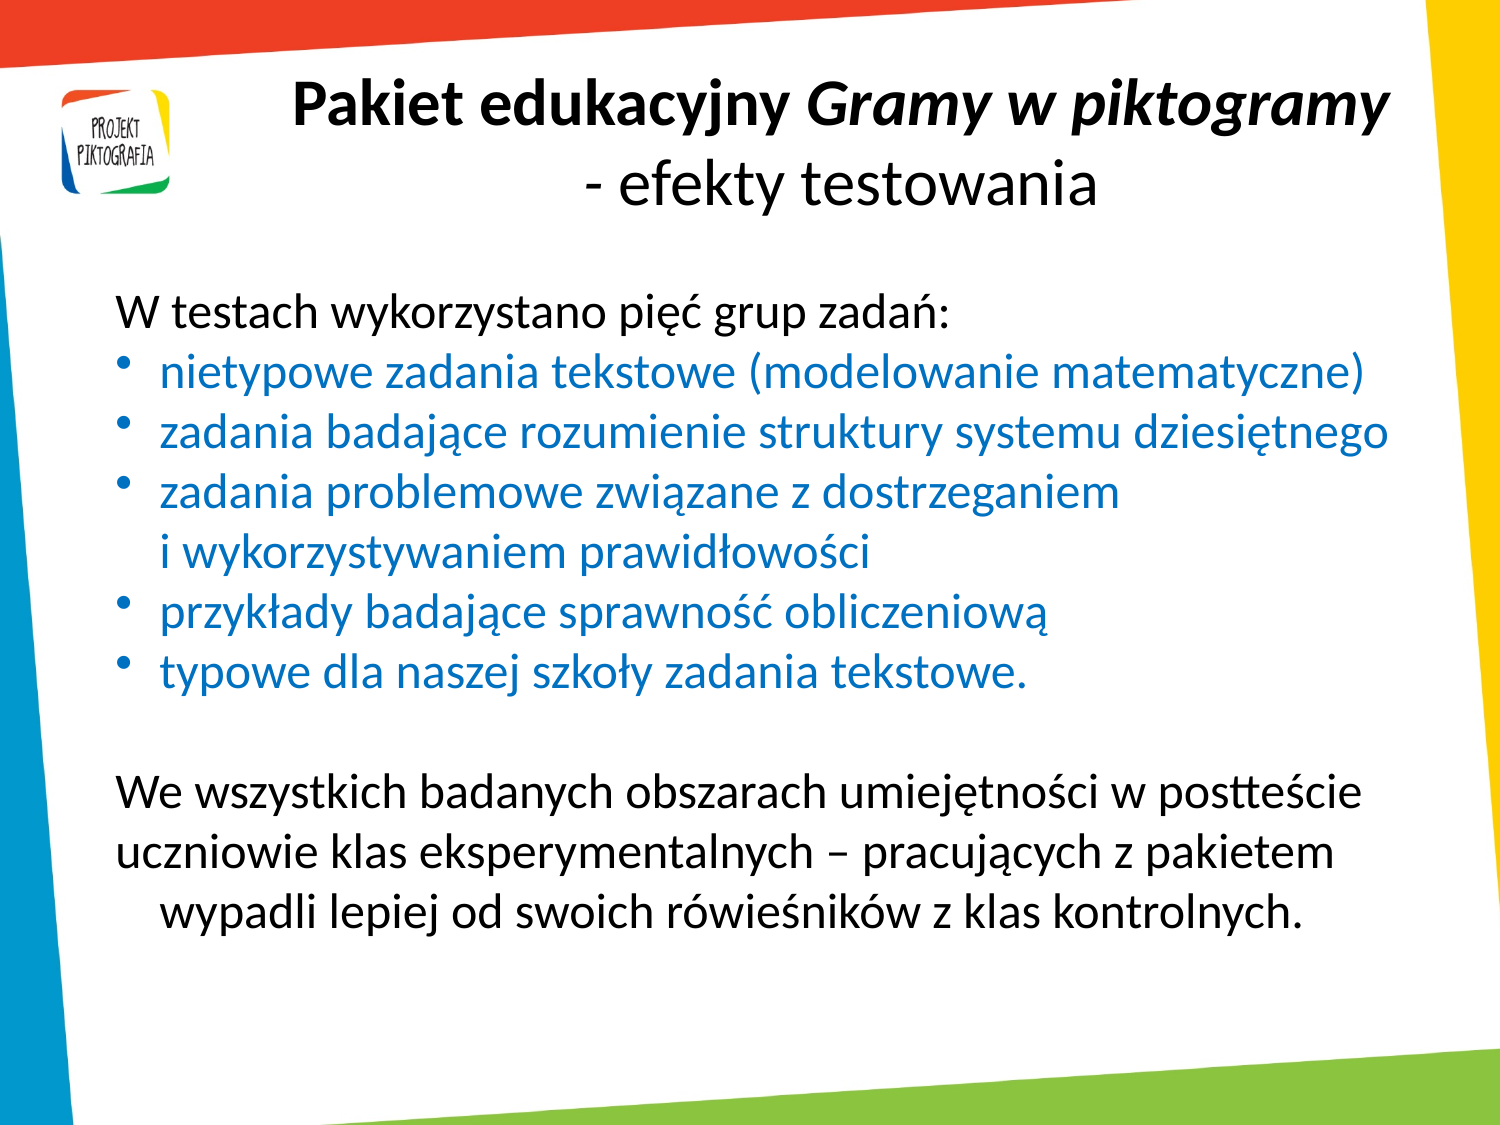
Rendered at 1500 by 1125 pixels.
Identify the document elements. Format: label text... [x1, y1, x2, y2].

text_box W testach wykorzystano pięć grup zadań: nietypowe zadania tekstowe (modelowanie matematyczne) zadania badające rozumienie struktury systemu dziesiętnego zadania problemowe związane z dostrzeganiem i wykorzystywaniem prawidłowości przykłady badające sprawność obliczeniową typowe dla naszej szkoły zadania tekstowe. We wszystkich badanych obszarach umiejętności w postteście uczniowie klas eksperymentalnych – pracujących z pakietem wypadli lepiej od swoich rówieśników z klas kontrolnych. [100, 270, 1500, 1006]
picture [0, 0, 1500, 1125]
title Pakiet edukacyjny Gramy w piktogramy - efekty testowania [182, 44, 1500, 233]
